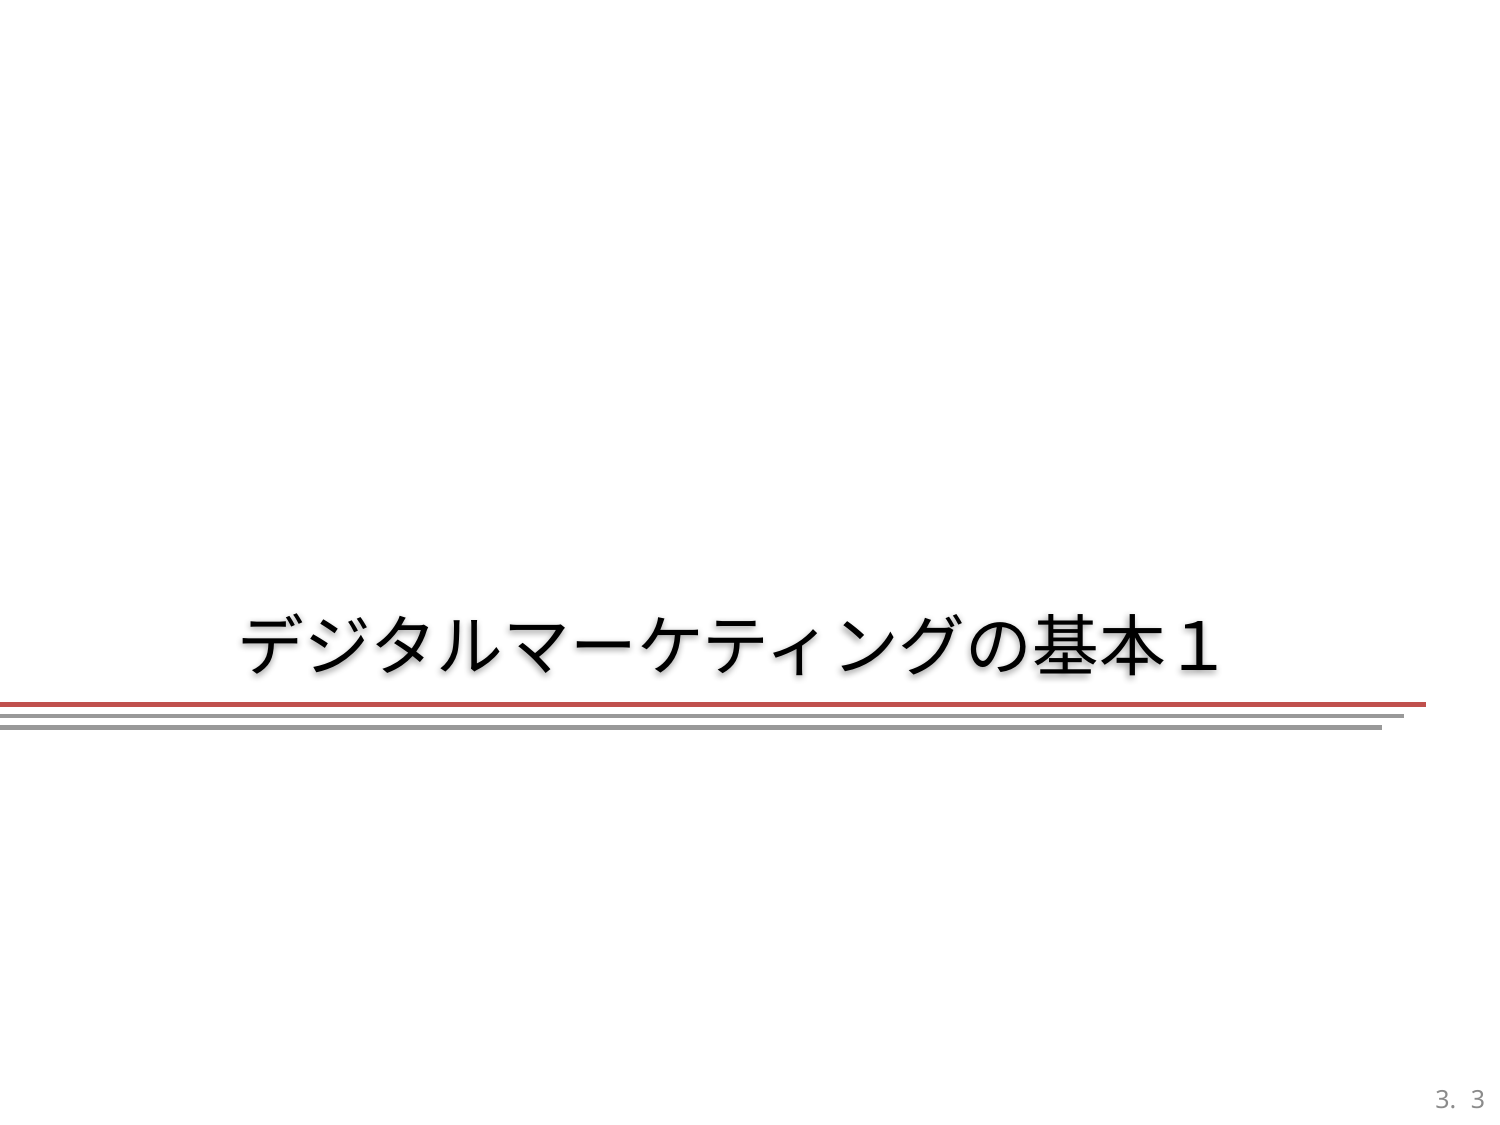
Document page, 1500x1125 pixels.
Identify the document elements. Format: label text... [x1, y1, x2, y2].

slide_number 2 [1381, 1065, 1500, 1125]
text_box デジタルマーケティングの基本１ [18, 596, 1452, 692]
